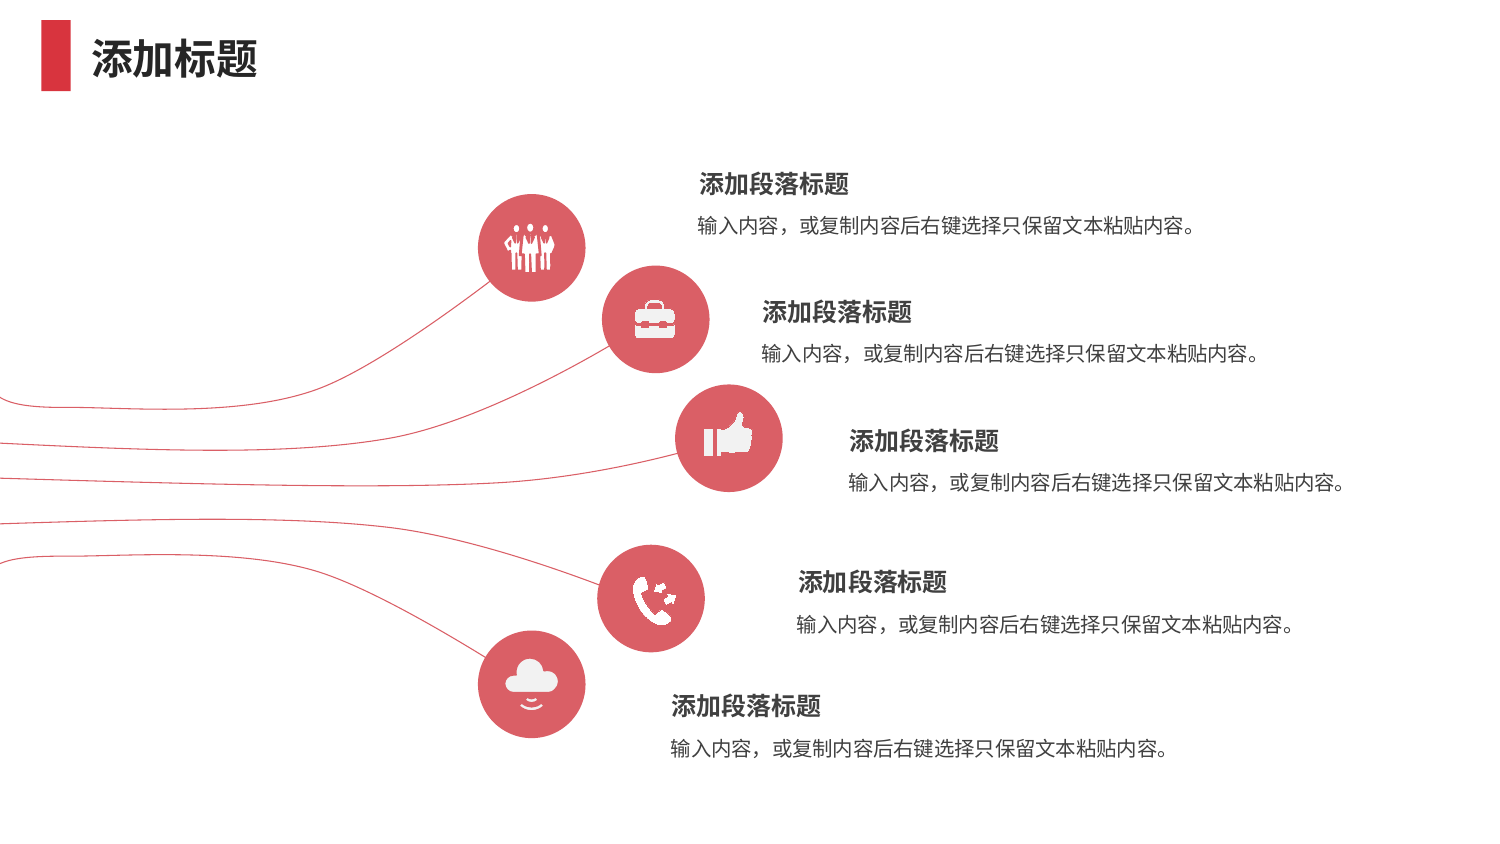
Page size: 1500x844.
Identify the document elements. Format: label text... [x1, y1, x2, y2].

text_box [0, 519, 699, 647]
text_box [725, 275, 1319, 374]
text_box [0, 200, 580, 271]
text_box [0, 271, 704, 451]
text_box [0, 554, 580, 732]
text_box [634, 669, 1228, 769]
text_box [0, 390, 777, 486]
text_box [760, 545, 1354, 645]
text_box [811, 404, 1406, 503]
text_box [40, 19, 72, 92]
text_box 添加标题 [76, 25, 274, 91]
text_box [661, 147, 1255, 246]
